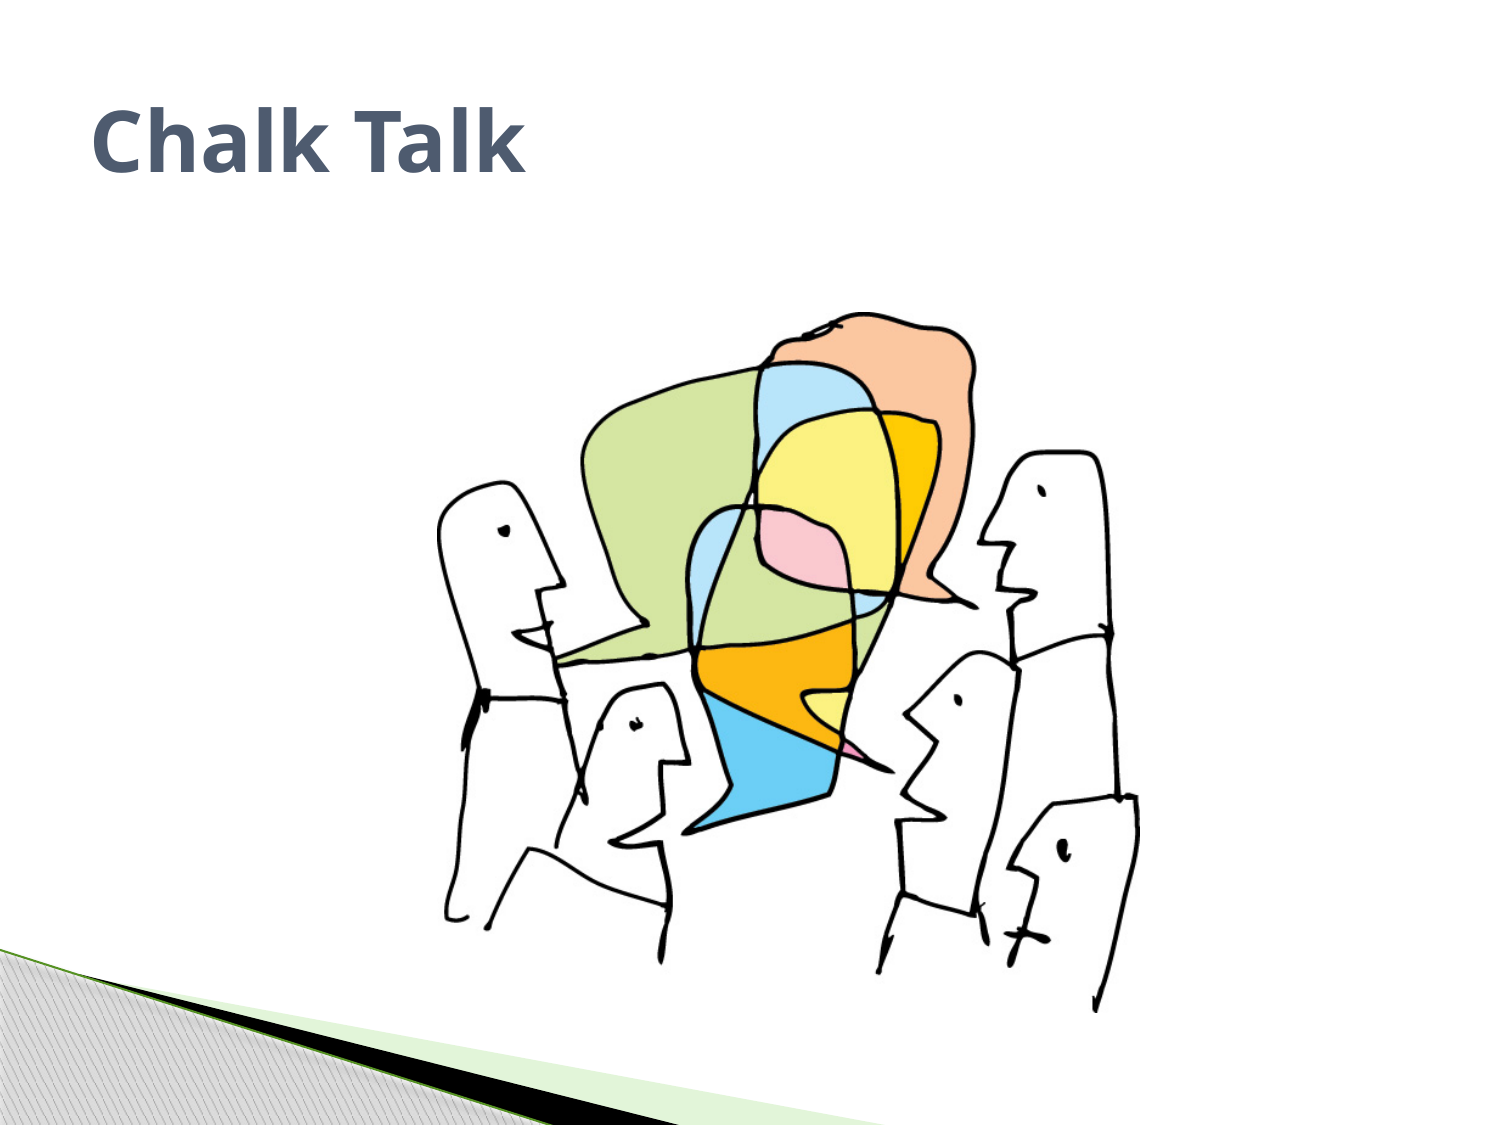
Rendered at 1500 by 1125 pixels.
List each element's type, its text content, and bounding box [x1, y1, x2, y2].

picture [437, 312, 1141, 1013]
title Chalk Talk [75, 45, 1425, 233]
